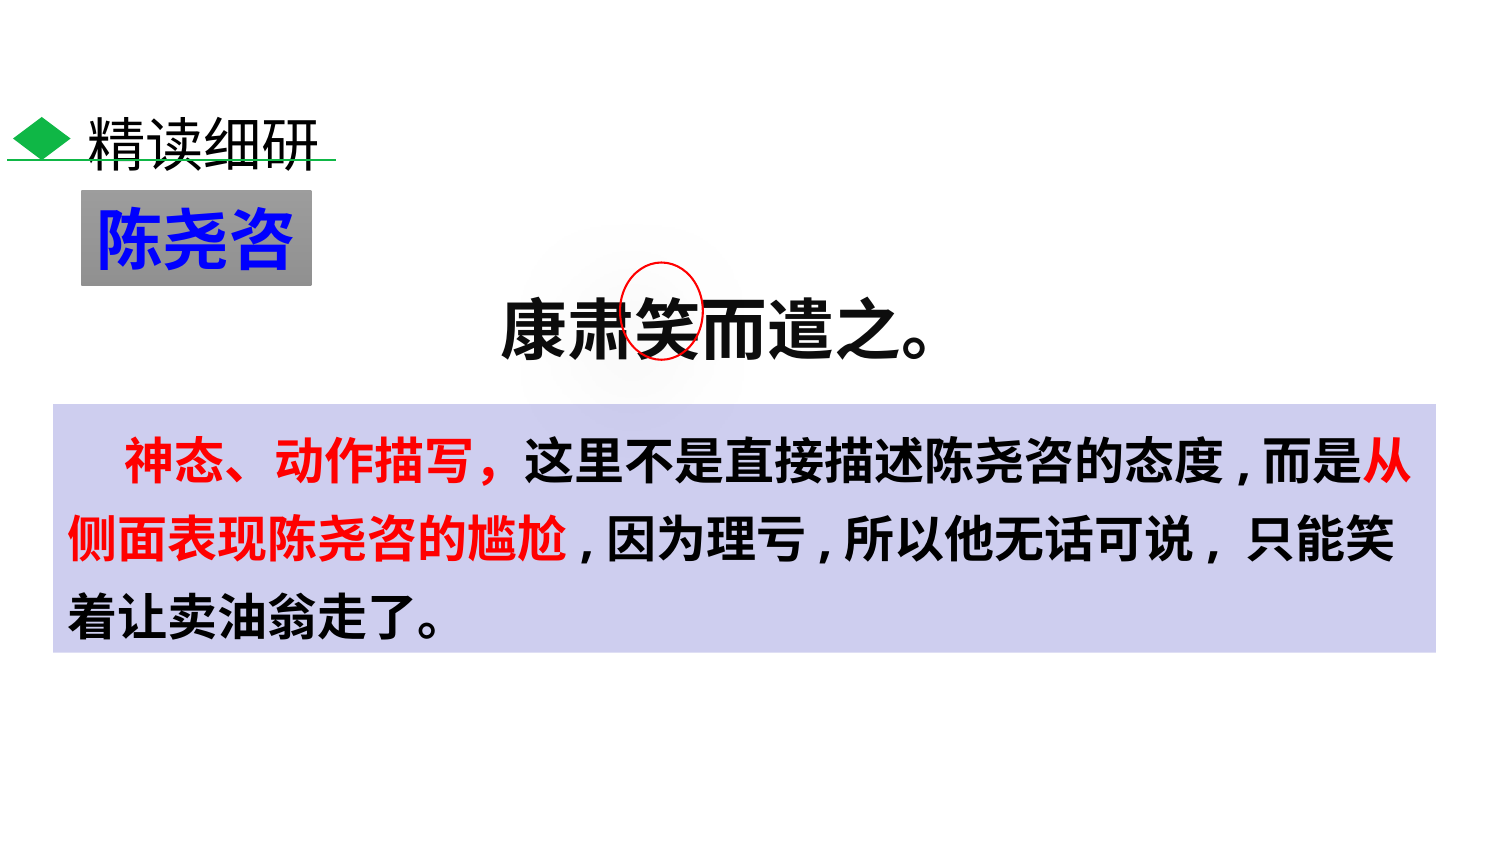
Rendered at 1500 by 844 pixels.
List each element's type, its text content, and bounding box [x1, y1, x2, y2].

text_box 康肃笑而遣之。 [485, 279, 565, 376]
text_box 神态、动作描写，这里不是直接描述陈尧咨的态度,而是从侧面表现陈尧咨的尴尬,因为理亏,所以他无话可说, 只能笑着让卖油翁走了。 [53, 404, 1436, 653]
text_box 康肃笑而遣之。 [698, 279, 984, 376]
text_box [7, 100, 337, 187]
text_box [618, 261, 704, 361]
text_box 陈尧咨 [81, 190, 312, 286]
